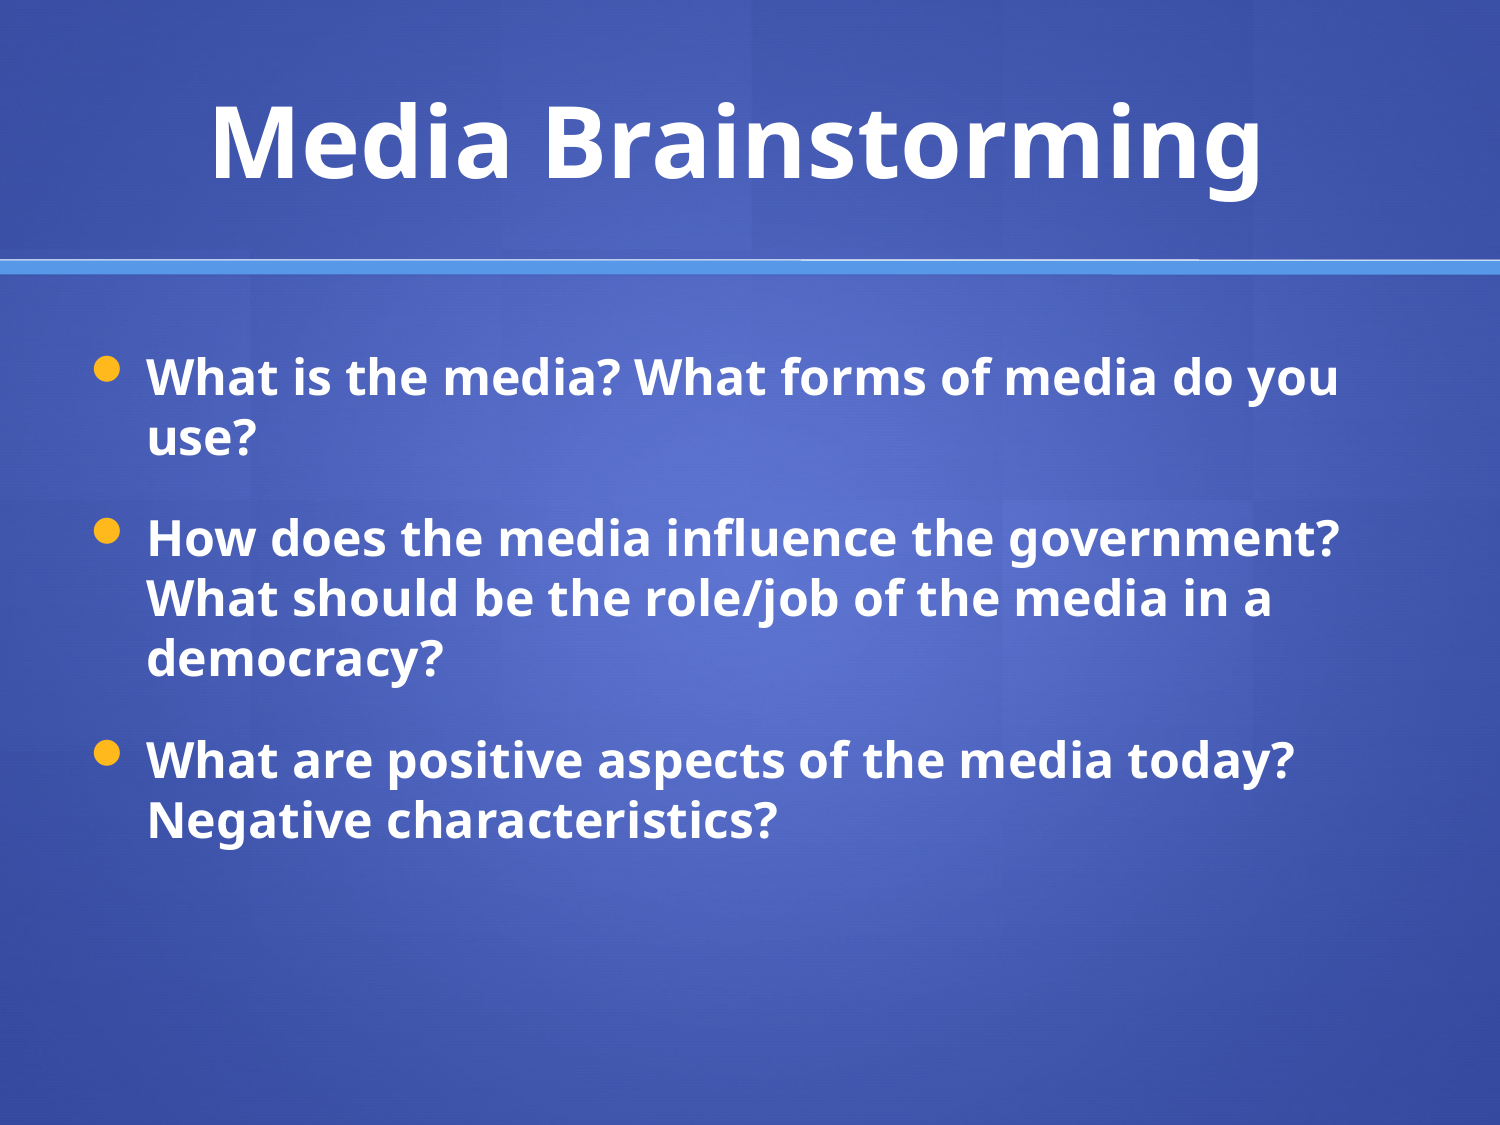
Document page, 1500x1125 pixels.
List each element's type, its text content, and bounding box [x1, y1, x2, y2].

title Media Brainstorming [75, 45, 1425, 233]
list What is the media? What forms of media do you use? How does the media influence the government? What should be the role/job of the media in a democracy? What are positive aspects of the media today? Negative characteristics? [75, 337, 1425, 988]
